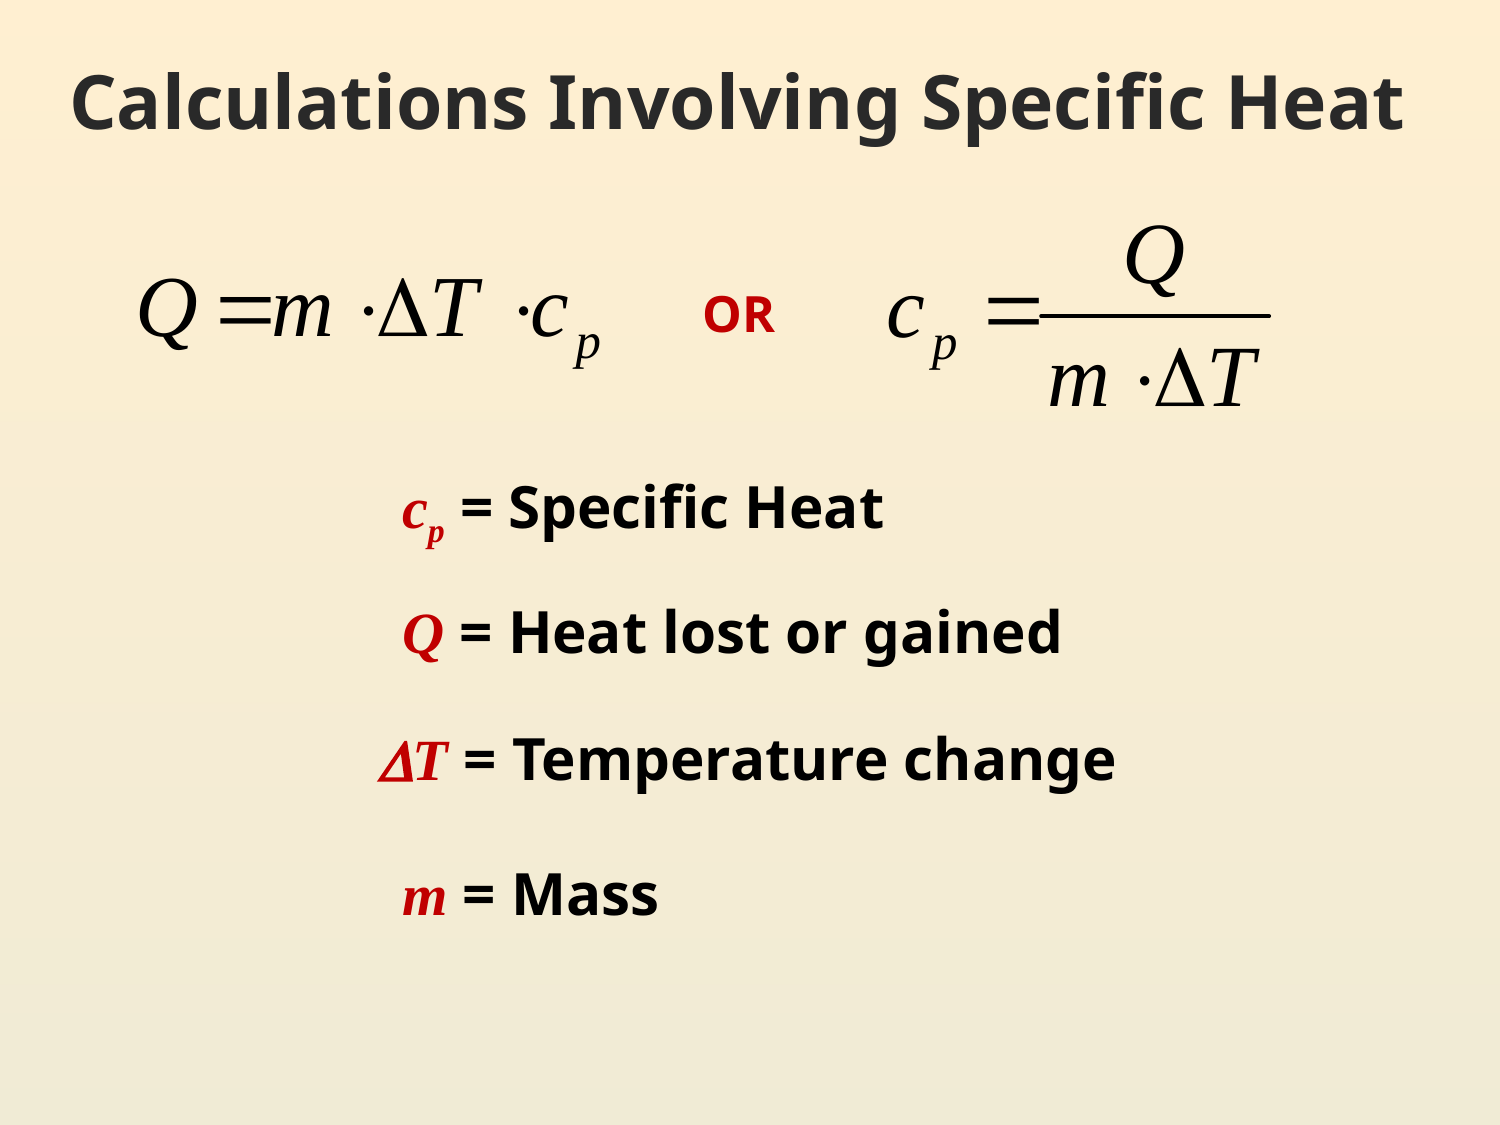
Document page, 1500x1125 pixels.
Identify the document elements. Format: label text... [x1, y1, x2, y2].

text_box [124, 249, 618, 388]
text_box T = Temperature change [362, 714, 1163, 800]
text_box Q = Heat lost or gained [387, 587, 1163, 673]
text_box cp = Specific Heat [387, 462, 1075, 587]
text_box OR [687, 274, 825, 350]
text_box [874, 199, 1289, 426]
title Calculations Involving Specific Heat [37, 0, 1438, 201]
text_box m = Mass [387, 849, 738, 935]
